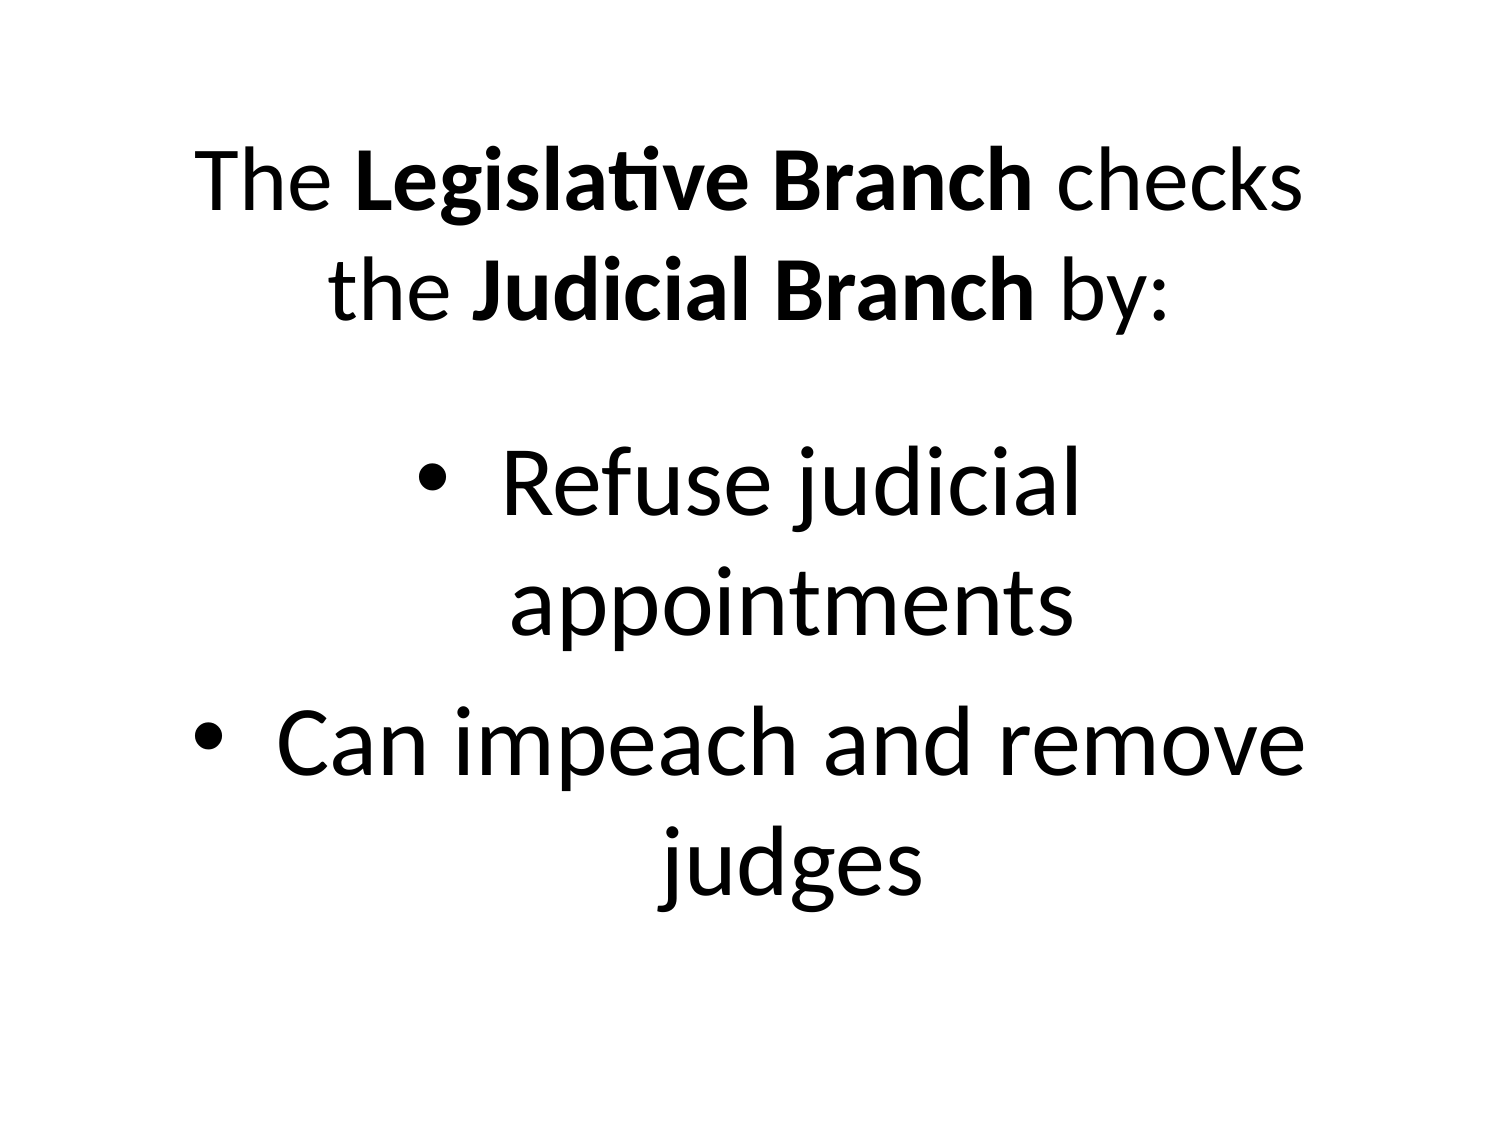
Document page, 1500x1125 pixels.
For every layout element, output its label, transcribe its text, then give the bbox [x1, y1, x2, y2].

title The Legislative Branch checks the Judicial Branch by: [112, 108, 1388, 350]
subtitle Refuse judicial appointments Can impeach and remove judges [112, 407, 1388, 1022]
